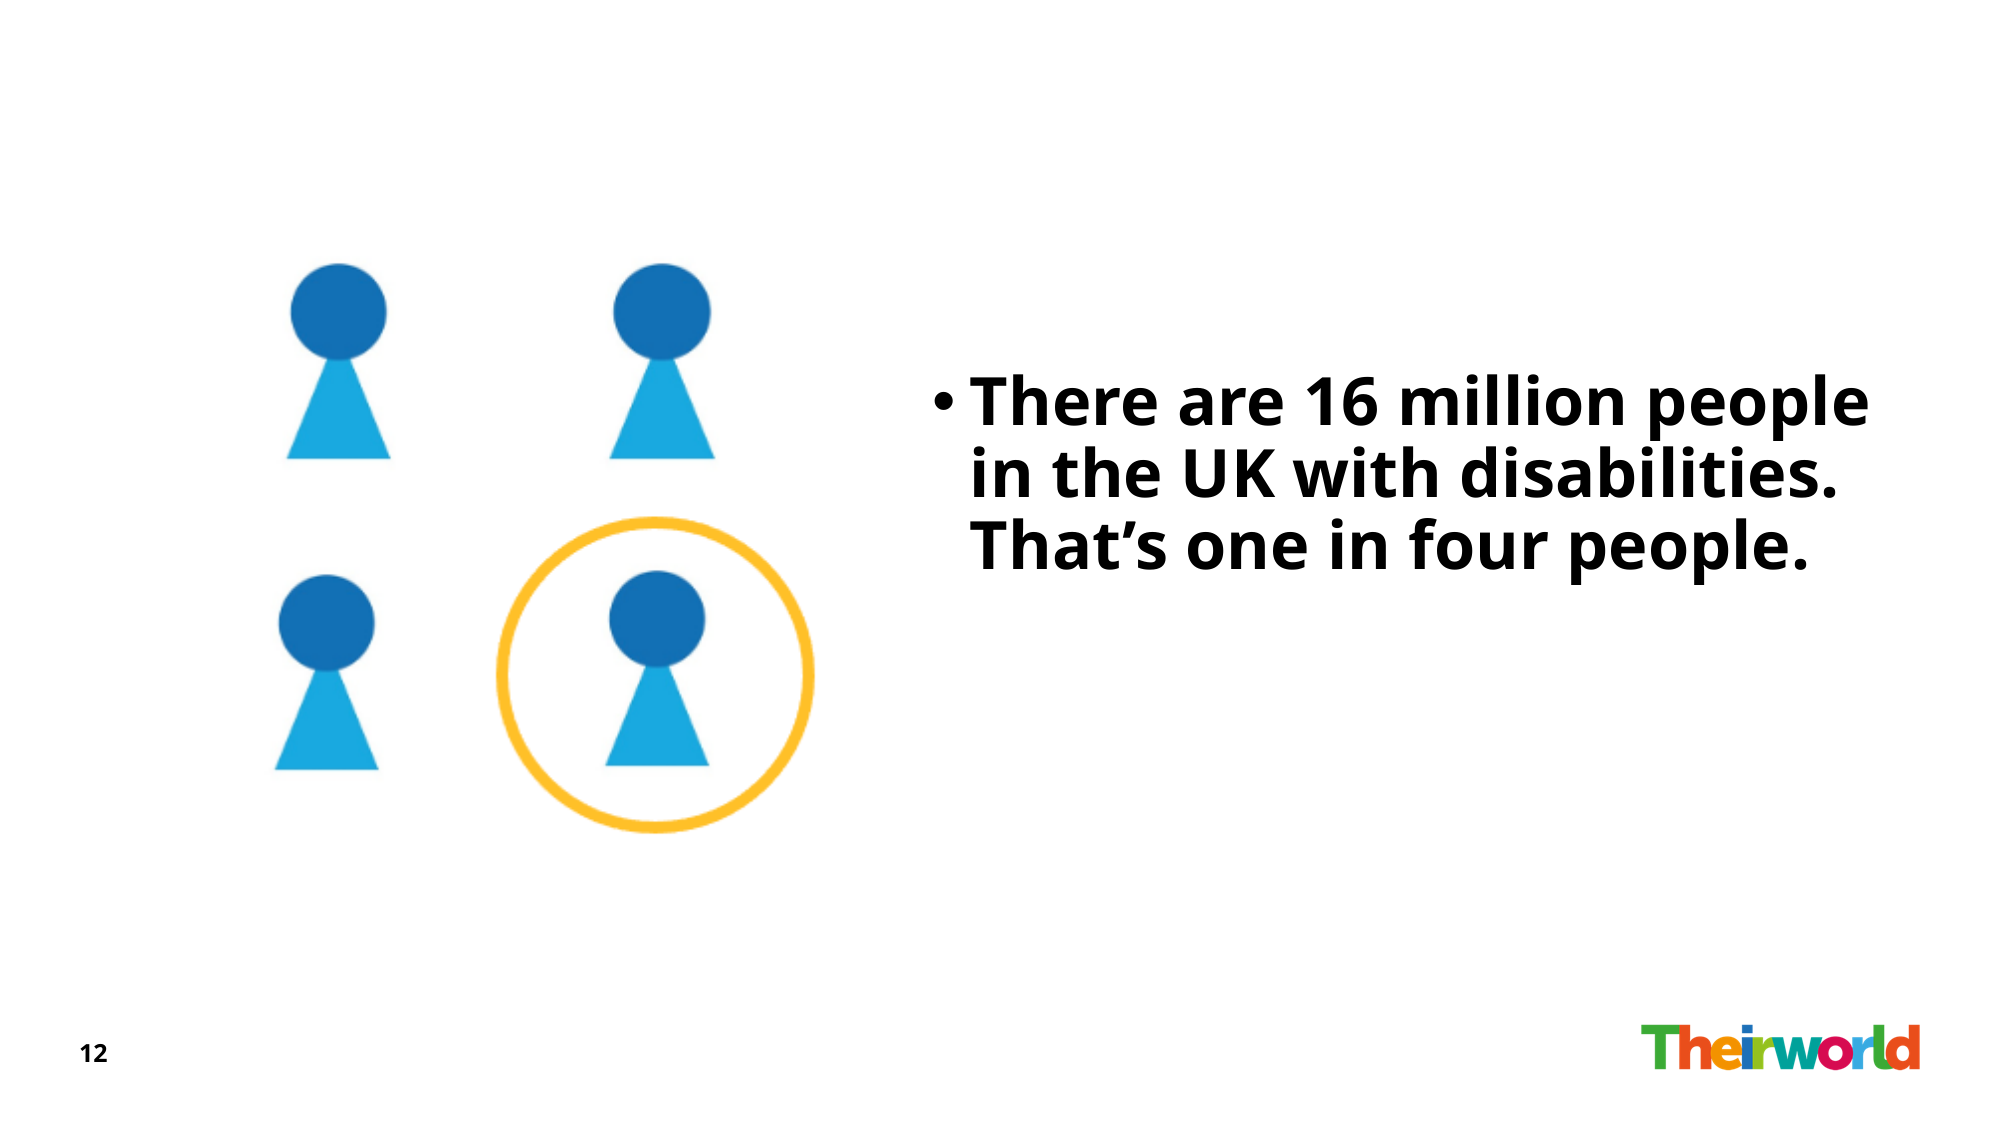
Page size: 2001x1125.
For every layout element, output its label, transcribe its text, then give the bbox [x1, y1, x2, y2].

list There are 16 million people in the UK with disabilities. That’s one in four people. [932, 367, 1939, 616]
picture [1633, 1014, 1927, 1081]
slide_number 12 [79, 1023, 189, 1072]
picture [188, 228, 857, 866]
